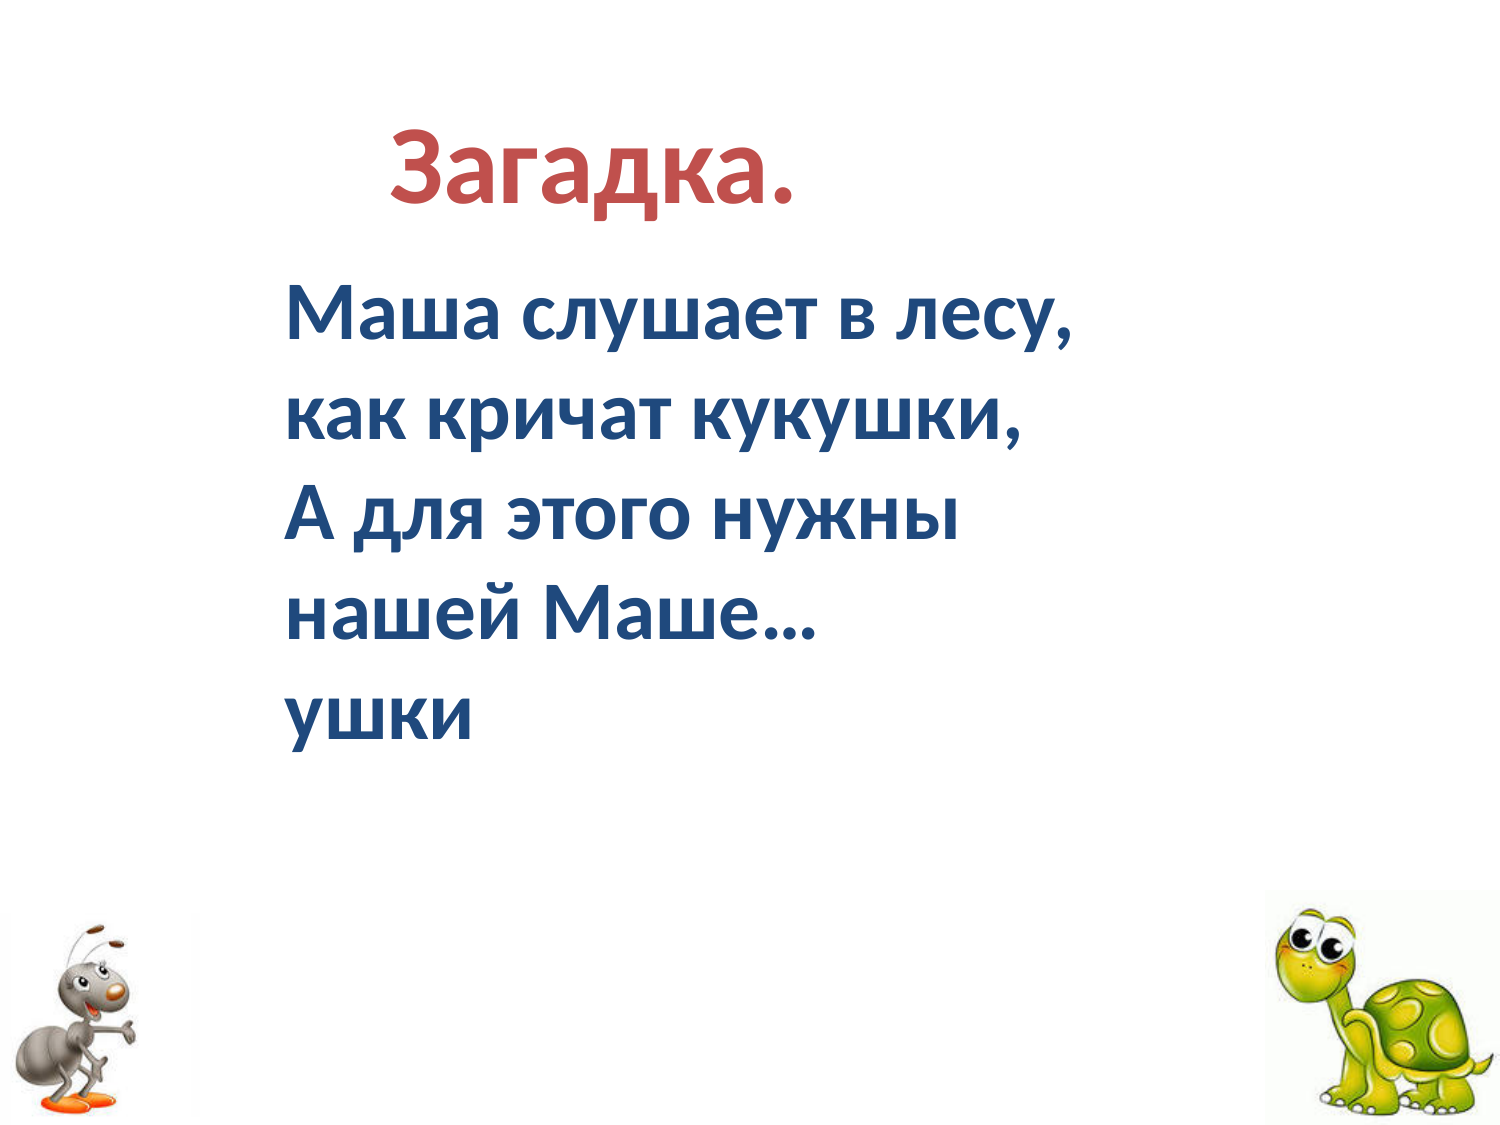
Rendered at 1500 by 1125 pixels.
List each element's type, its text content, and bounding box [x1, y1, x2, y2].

title Загадка. [65, 67, 1123, 284]
picture [0, 913, 200, 1125]
list Маша слушает в лесу, как кричат кукушки, А для этого нужны нашей Маше… ушки [82, 269, 1432, 1012]
picture [1265, 890, 1500, 1125]
